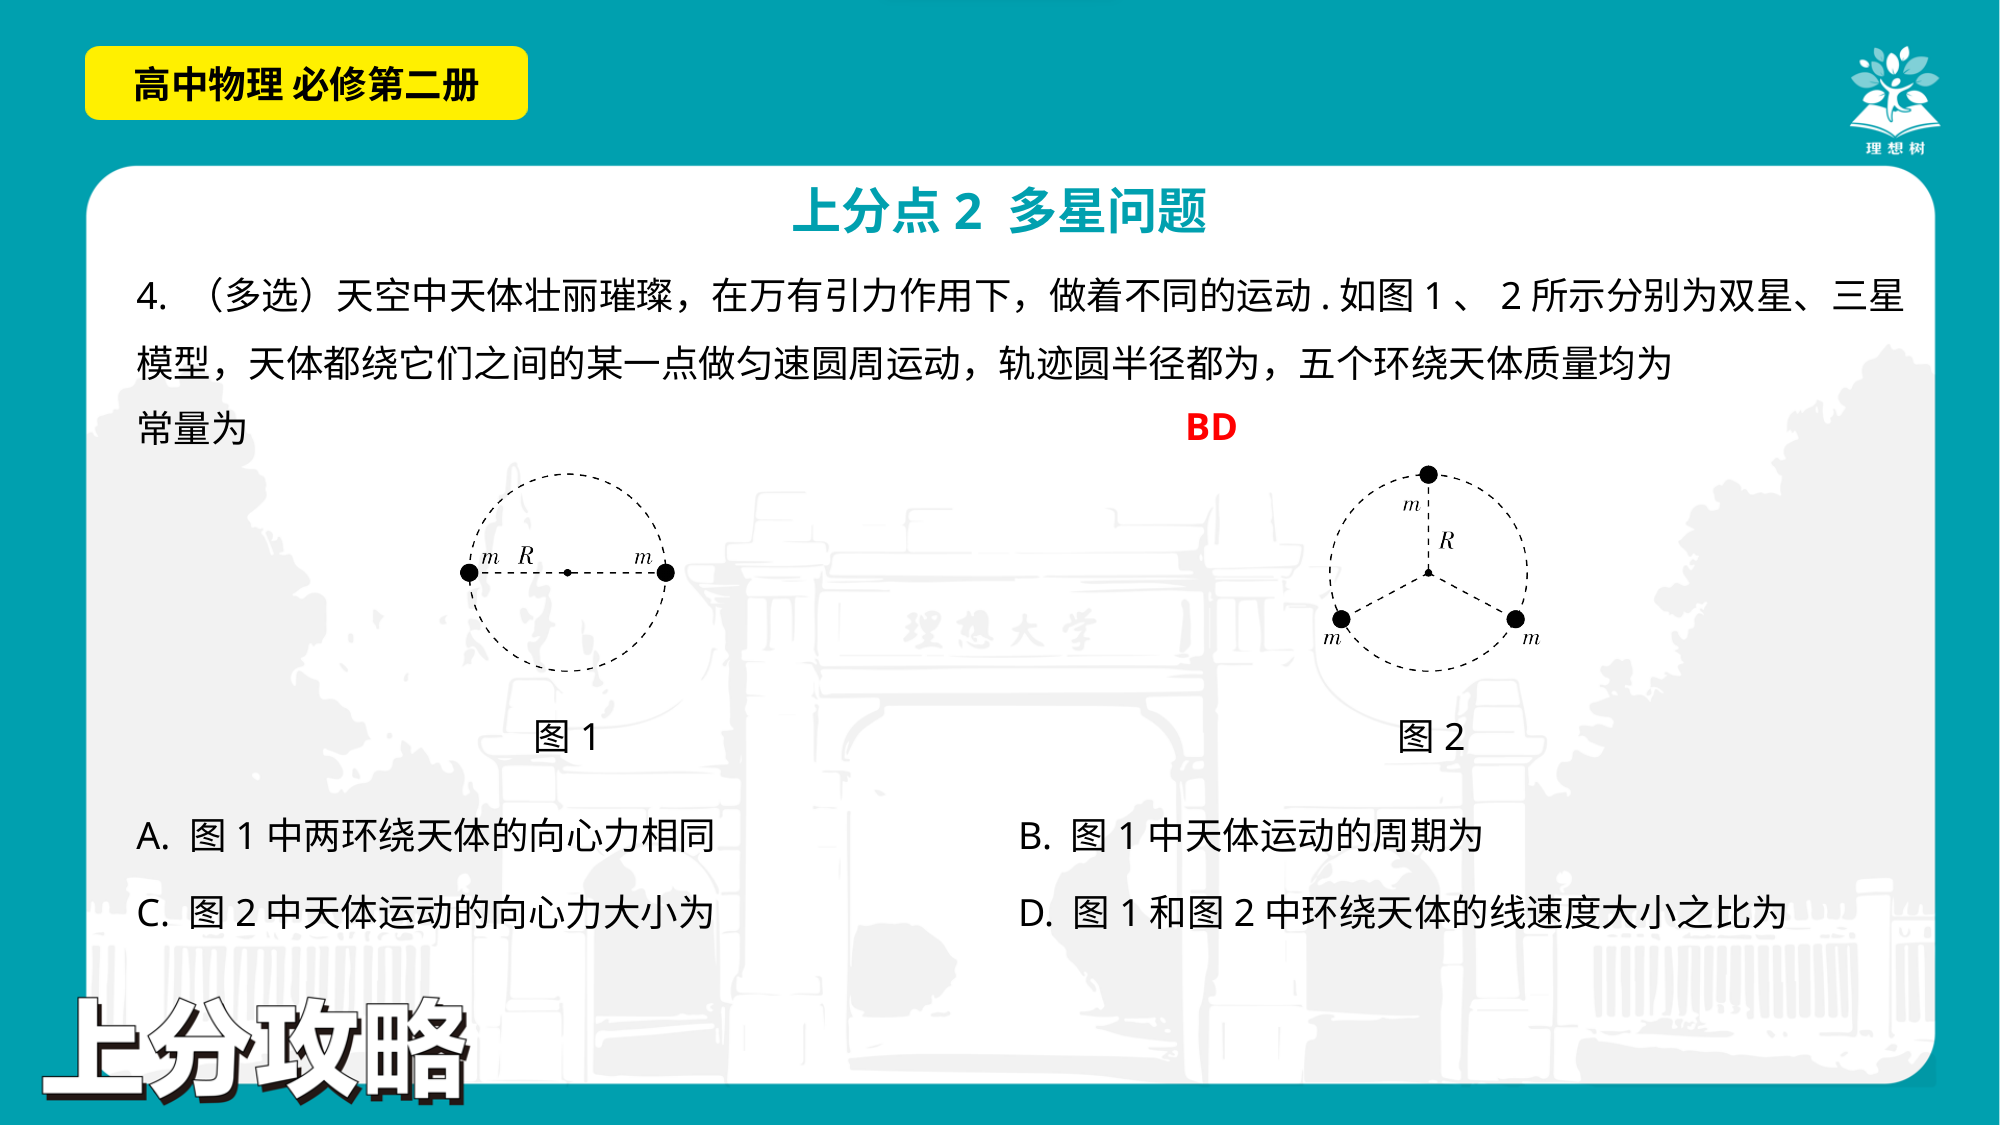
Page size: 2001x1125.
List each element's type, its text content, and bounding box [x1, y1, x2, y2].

picture [0, 0, 2000, 1125]
text_box BD [1171, 383, 1253, 442]
text_box 图1 [533, 692, 602, 819]
text_box 图2 [1397, 692, 1466, 819]
